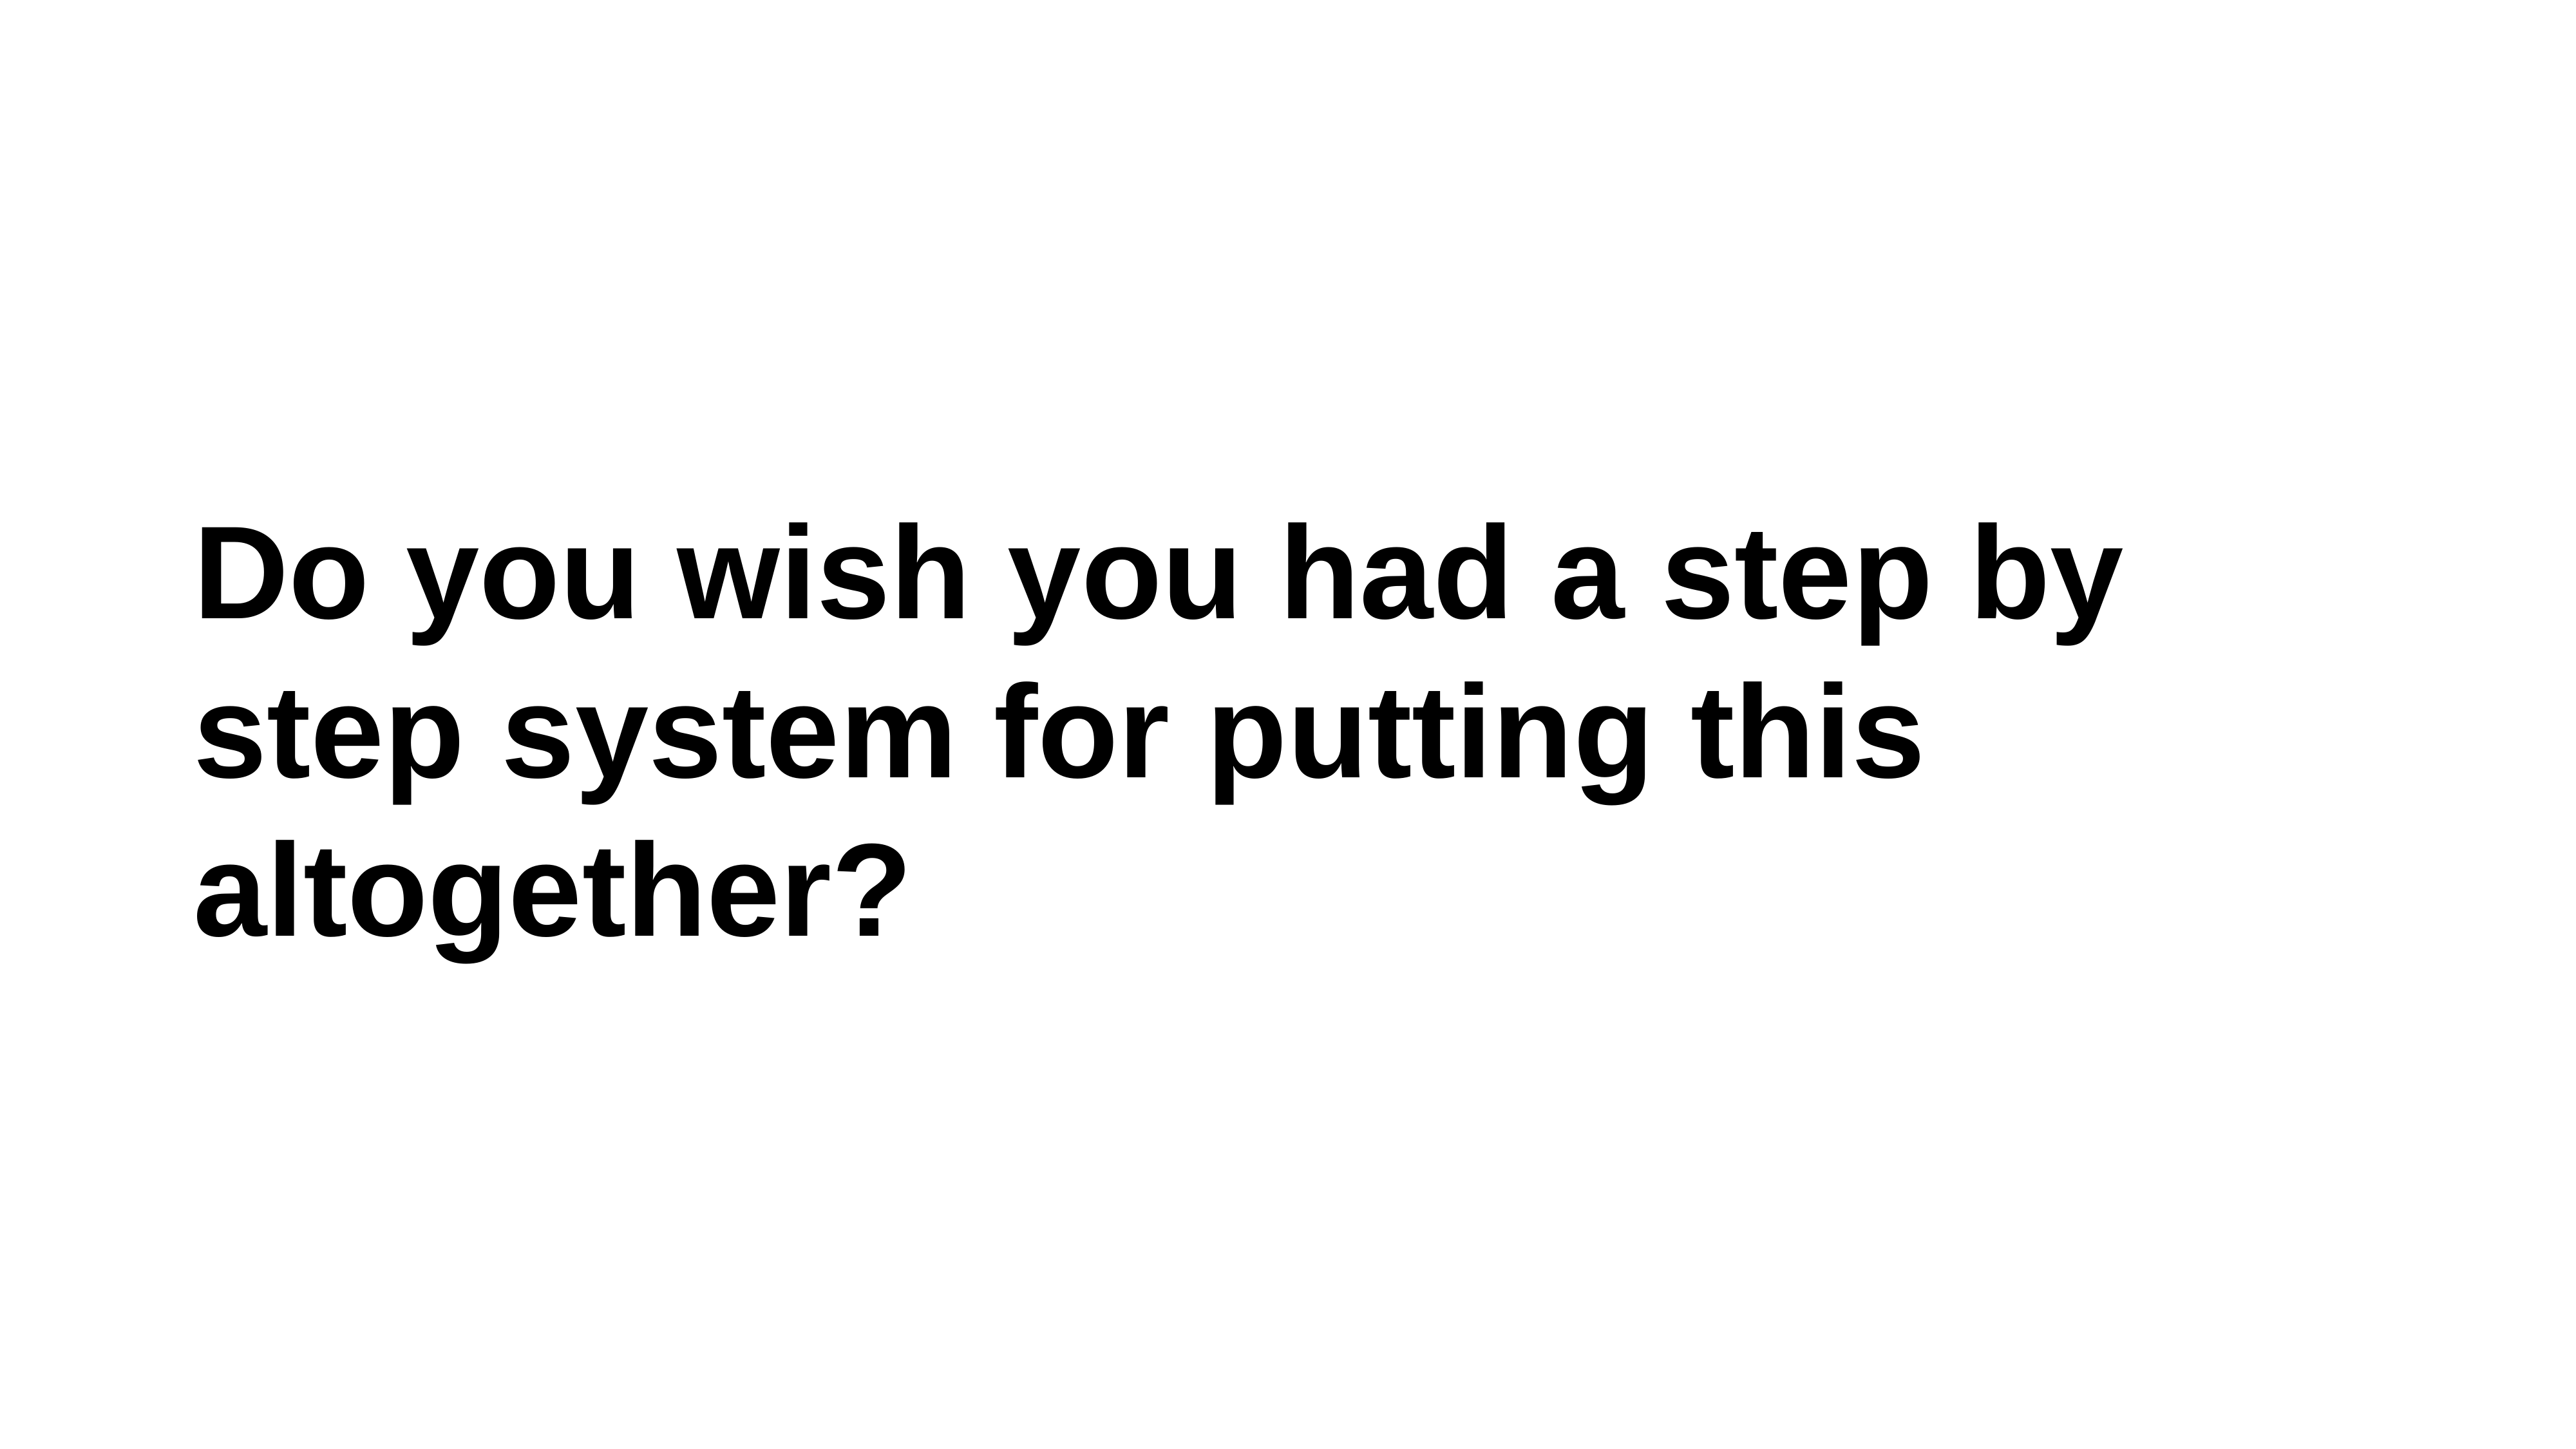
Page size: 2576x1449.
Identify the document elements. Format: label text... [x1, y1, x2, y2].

title Do you wish you had a step by step system for putting this altogether? [187, 478, 2389, 971]
